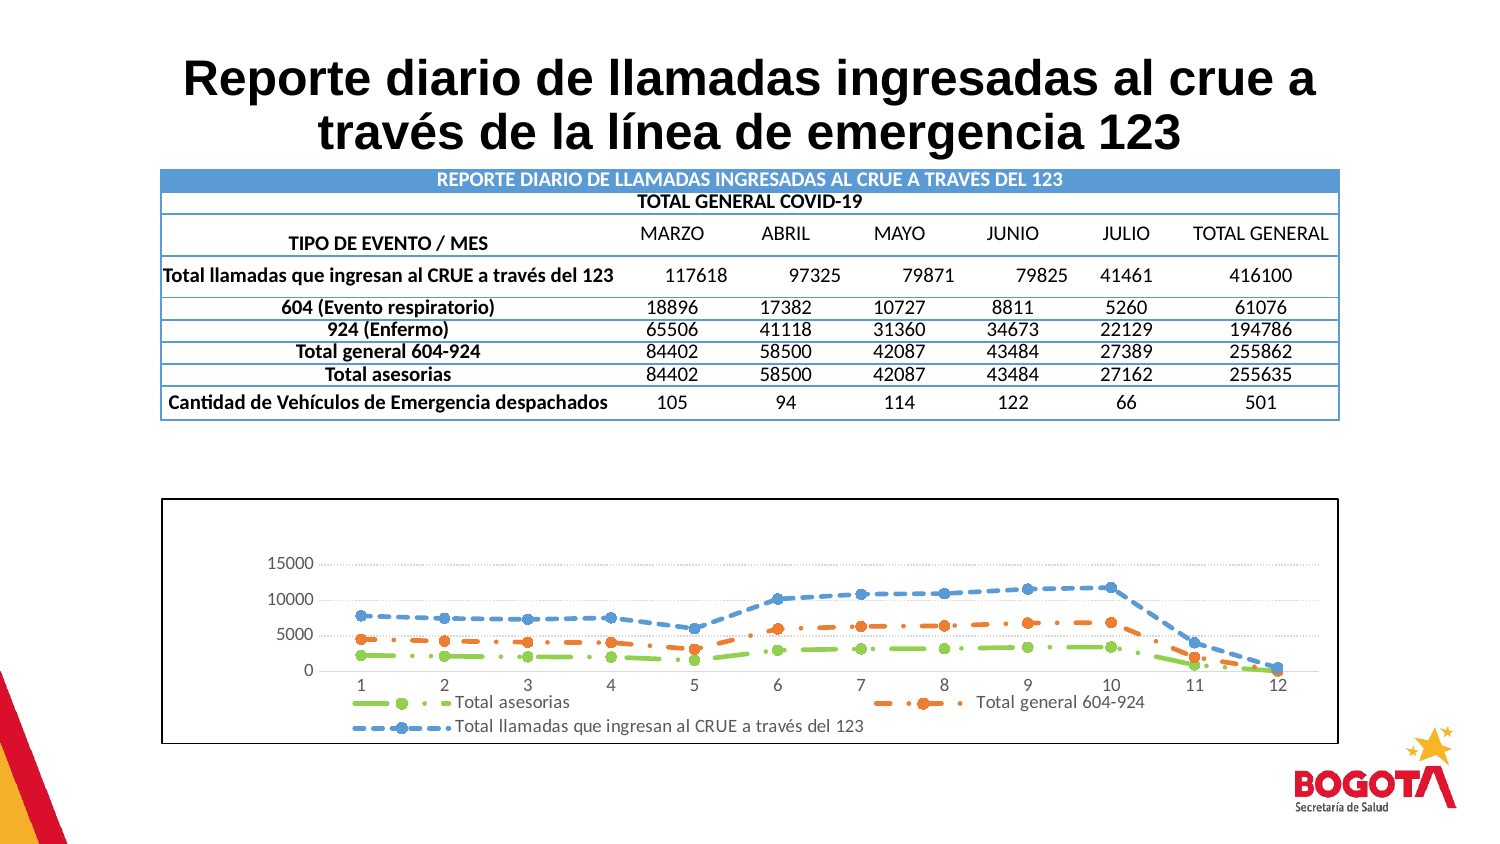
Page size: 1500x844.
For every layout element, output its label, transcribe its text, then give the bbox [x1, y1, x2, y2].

table_cell Total asesorias [162, 365, 615, 385]
chart [161, 498, 1339, 745]
table_cell 416100 [1183, 257, 1338, 297]
table_cell 22129 [1070, 321, 1183, 341]
table_cell 501 [1183, 387, 1338, 419]
table_cell 58500 [729, 365, 843, 385]
table_cell 41461 [1070, 257, 1183, 297]
table_cell 41118 [729, 321, 843, 341]
table_cell 17382 [729, 298, 843, 319]
table_cell 79871 [843, 257, 956, 297]
table_cell Cantidad de Vehículos de Emergencia despachados [162, 387, 615, 419]
table_cell 5260 [1070, 298, 1183, 319]
table_cell MARZO [615, 215, 729, 255]
table_cell 43484 [956, 365, 1070, 385]
table_cell 604 (Evento respiratorio) [162, 298, 615, 319]
table_cell Total general 604-924 [162, 343, 615, 363]
picture [0, 0, 1500, 844]
table_cell 34673 [956, 321, 1070, 341]
table_cell 97325 [729, 257, 843, 297]
table_cell 31360 [843, 321, 956, 341]
table_cell JUNIO [956, 215, 1070, 255]
table_cell 122 [956, 387, 1070, 419]
table_cell TOTAL GENERAL COVID-19 [162, 193, 1338, 213]
table_cell 255635 [1183, 365, 1338, 385]
table_cell 43484 [956, 343, 1070, 363]
table_cell TIPO DE EVENTO / MES [162, 215, 615, 255]
table_cell 65506 [615, 321, 729, 341]
table_cell JULIO [1070, 215, 1183, 255]
table_header REPORTE DIARIO DE LLAMADAS INGRESADAS AL CRUE A TRAVÉS DEL 123 [162, 171, 1338, 191]
table_cell 27162 [1070, 365, 1183, 385]
title Reporte diario de llamadas ingresadas al crue a través de la línea de emergencia 123 [103, 45, 1397, 154]
table_cell 42087 [843, 365, 956, 385]
table_cell 84402 [615, 343, 729, 363]
table_cell 105 [615, 387, 729, 419]
table_cell 94 [729, 387, 843, 419]
table_cell TOTAL GENERAL [1183, 215, 1338, 255]
table_cell ABRIL [729, 215, 843, 255]
table_cell Total llamadas que ingresan al CRUE a través del 123 [162, 257, 615, 297]
table_cell 61076 [1183, 298, 1338, 319]
table_cell 117618 [615, 257, 729, 297]
table_cell 10727 [843, 298, 956, 319]
table_cell 79825 [956, 257, 1070, 297]
table_cell 924 (Enfermo) [162, 321, 615, 341]
table_cell 84402 [615, 365, 729, 385]
table_cell 255862 [1183, 343, 1338, 363]
table_cell 66 [1070, 387, 1183, 419]
table_cell 27389 [1070, 343, 1183, 363]
table_cell 58500 [729, 343, 843, 363]
table_cell 8811 [956, 298, 1070, 319]
table_cell 42087 [843, 343, 956, 363]
table_cell 18896 [615, 298, 729, 319]
table_cell MAYO [843, 215, 956, 255]
table_cell 114 [843, 387, 956, 419]
table_cell 194786 [1183, 321, 1338, 341]
